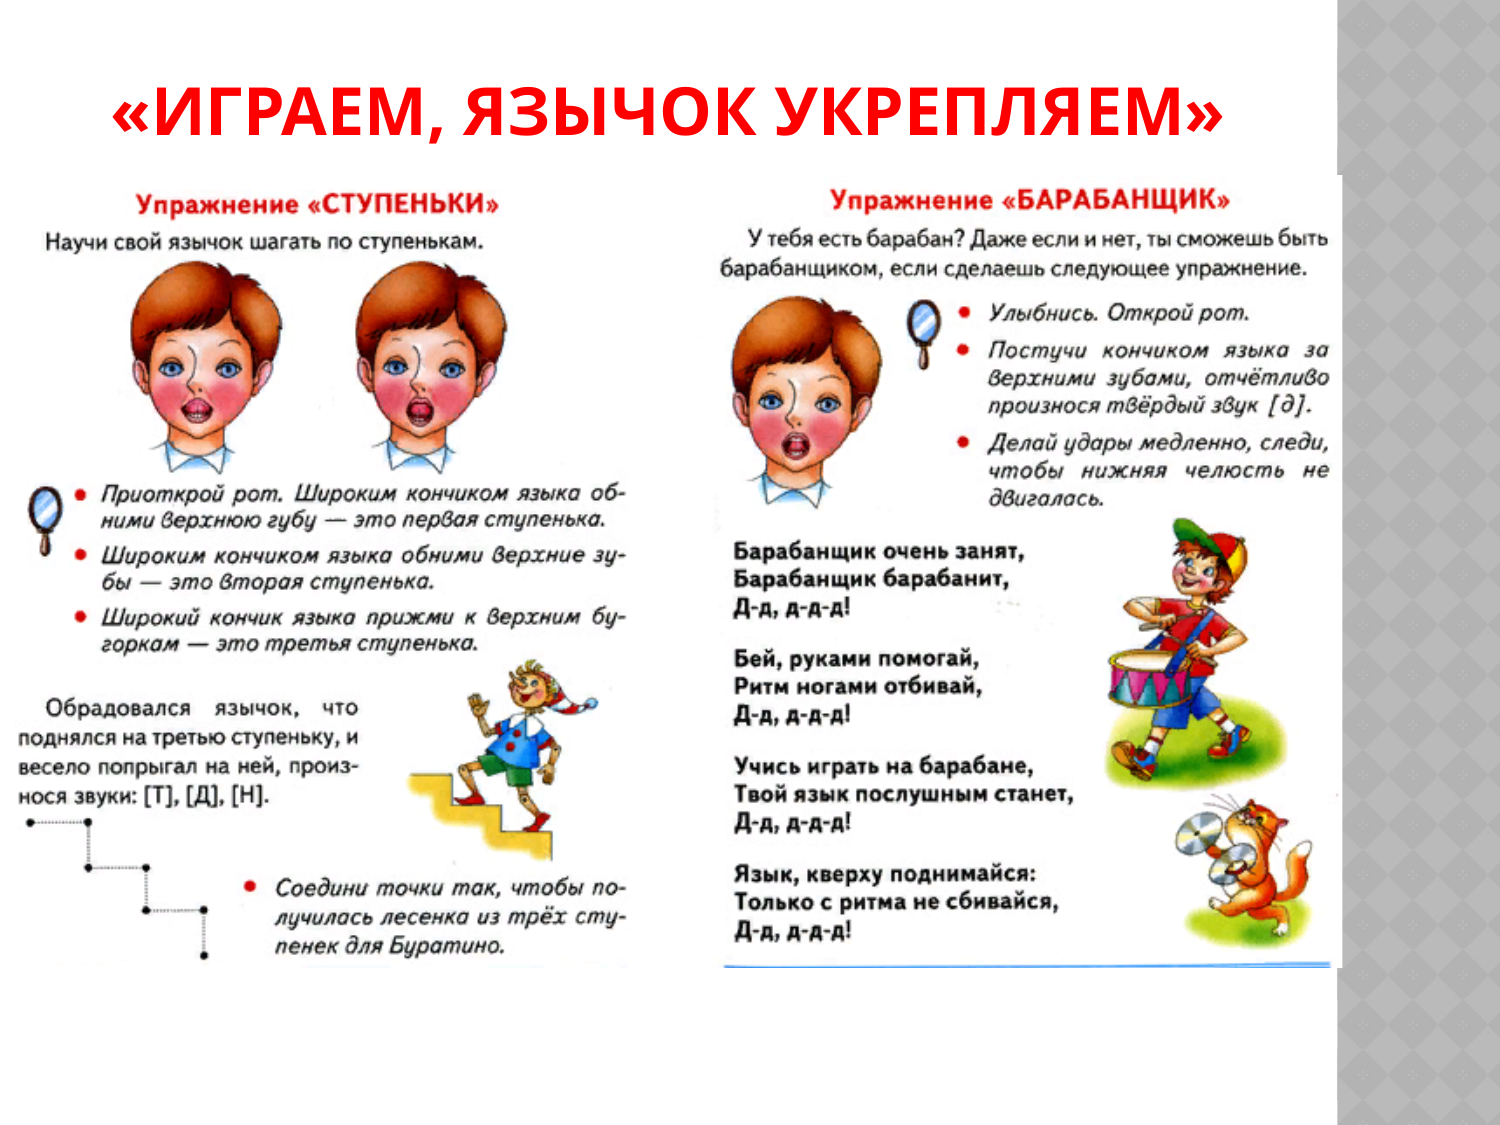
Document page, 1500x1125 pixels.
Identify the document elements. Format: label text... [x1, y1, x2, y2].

picture [0, 175, 1343, 968]
title «играем, язычок укрепляем» [75, 52, 1263, 149]
